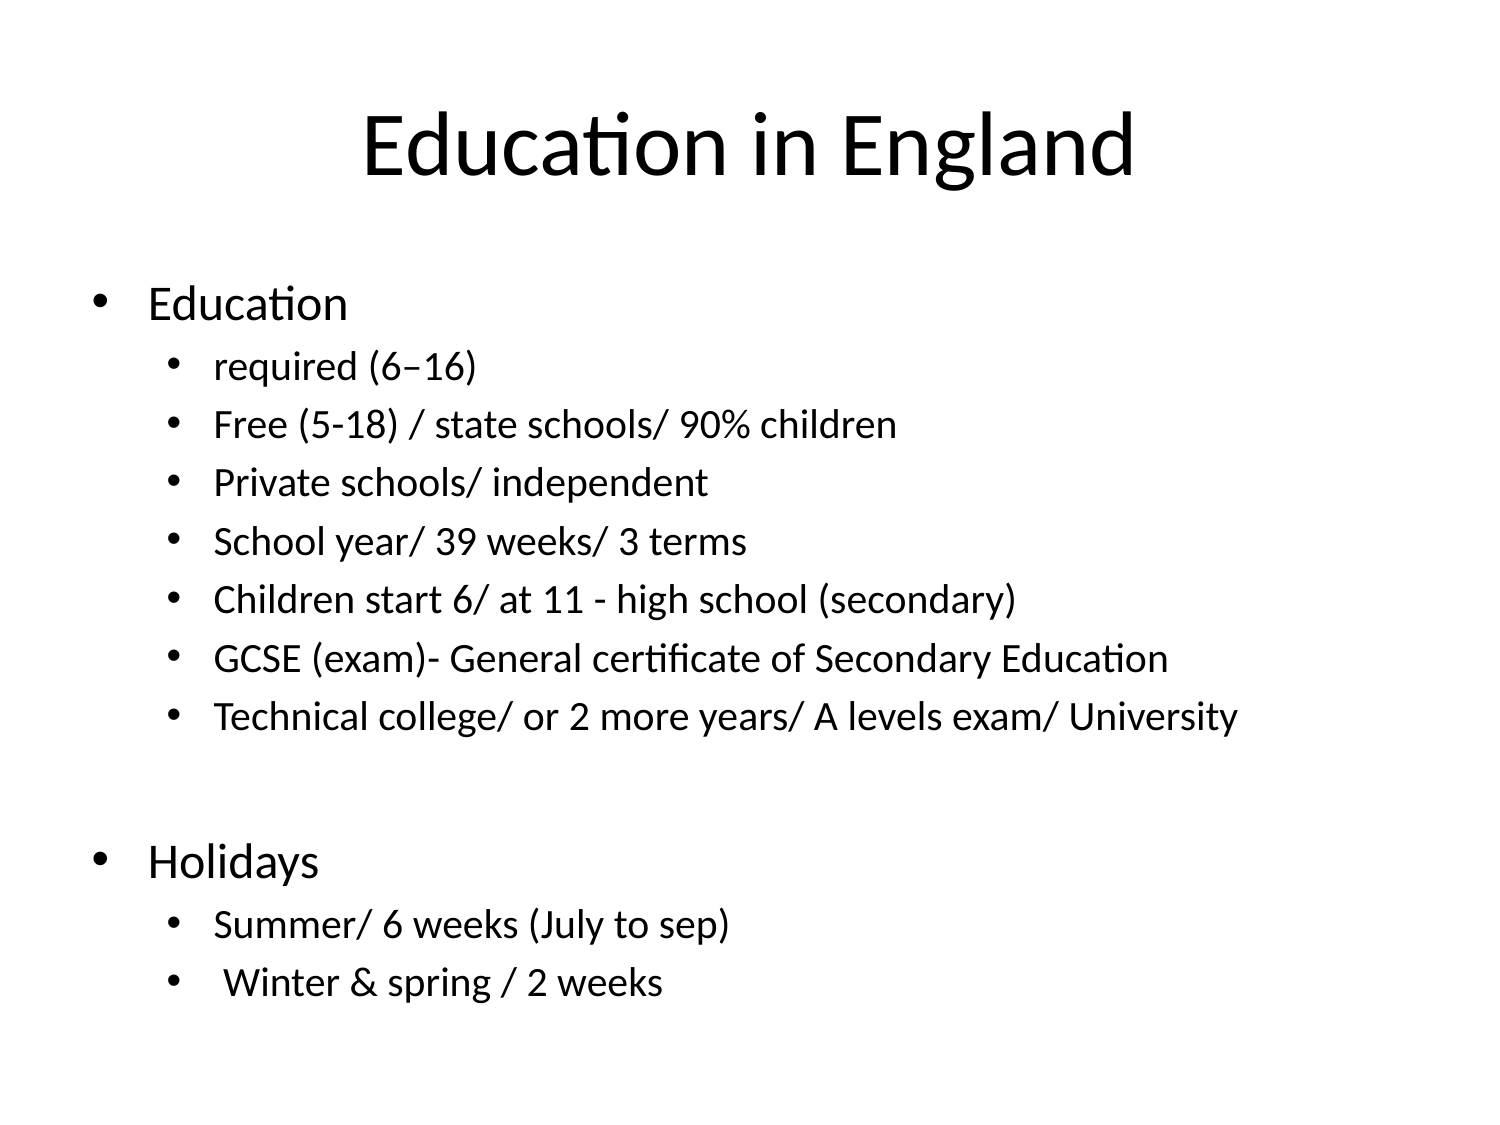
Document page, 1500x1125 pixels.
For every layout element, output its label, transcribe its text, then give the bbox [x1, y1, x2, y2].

title Education in England [75, 45, 1425, 233]
list Education required (6–16) Free (5-18) / state schools/ 90% children Private schools/ independent School year/ 39 weeks/ 3 terms Children start 6/ at 11 - high school (secondary) GCSE (exam)- General certificate of Secondary Education Technical college/ or 2 more years/ A levels exam/ University Holidays Summer/ 6 weeks (July to sep) Winter & spring / 2 weeks [76, 262, 1425, 1083]
